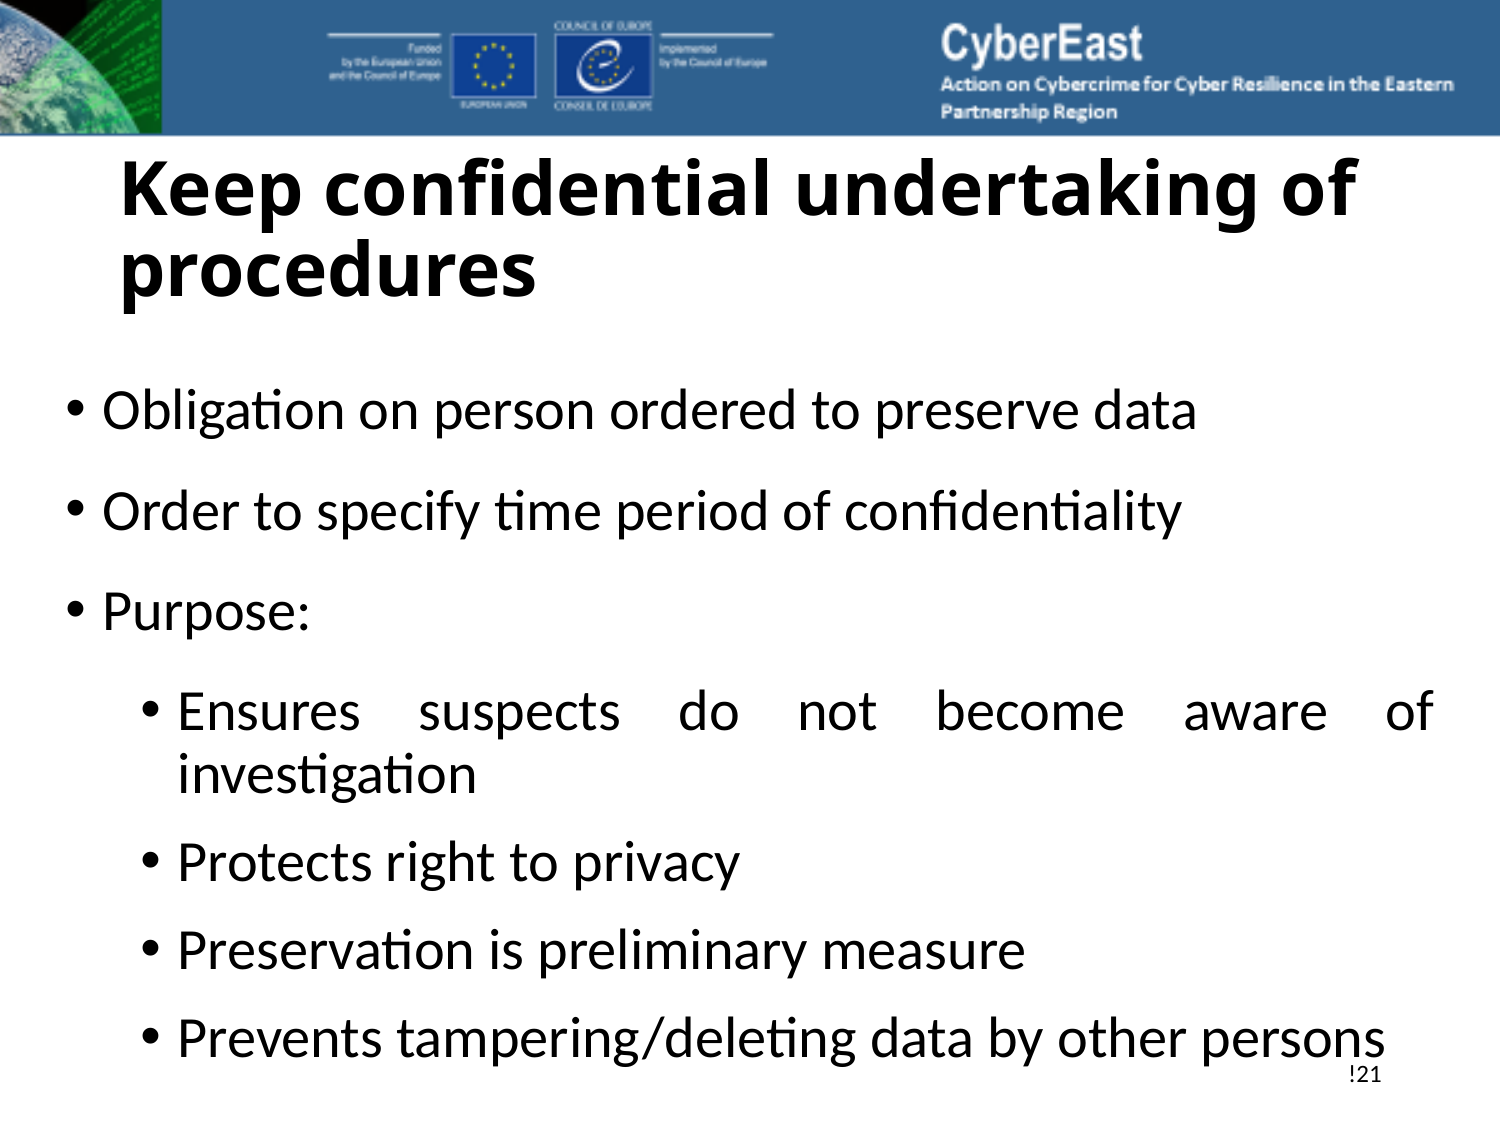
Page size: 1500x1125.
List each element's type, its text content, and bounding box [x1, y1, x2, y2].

picture [0, 0, 1500, 1125]
title Keep confidential undertaking of procedures [103, 122, 1397, 341]
slide_number !21 [1059, 1042, 1397, 1103]
list Obligation on person ordered to preserve data Order to specify time period of confidentiality Purpose: Ensures suspects do not become aware of investigation Protects right to privacy Preservation is preliminary measure Prevents tampering/deleting data by other persons [50, 372, 1450, 1115]
